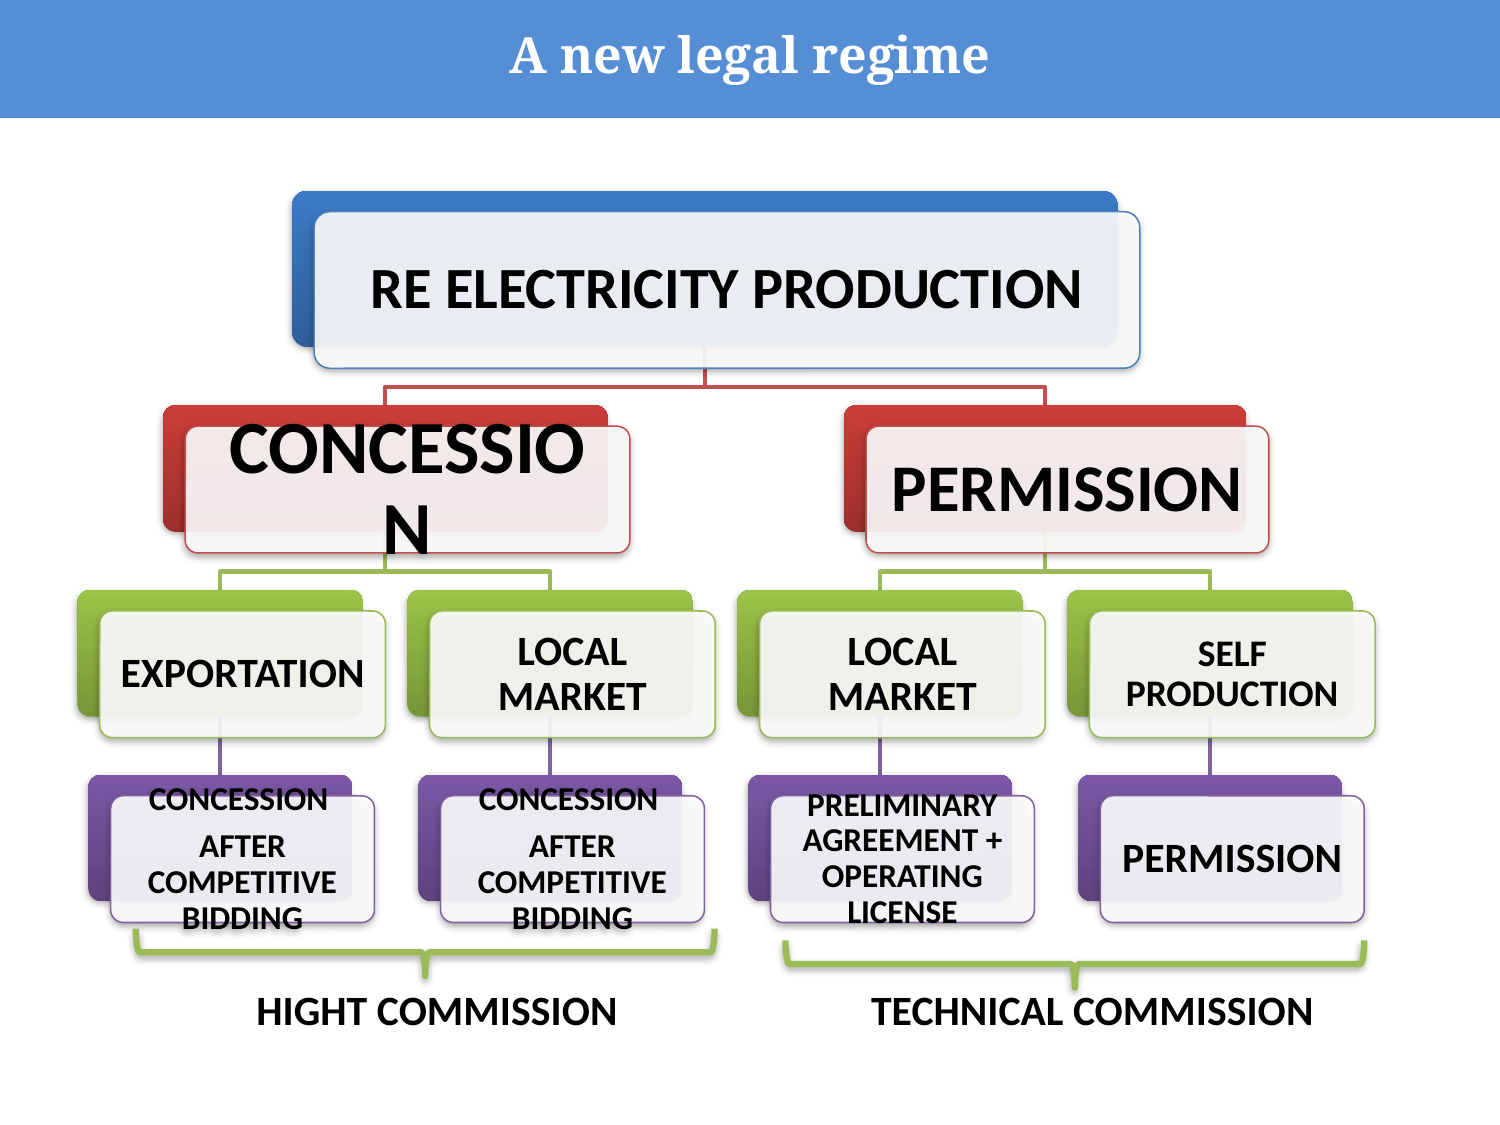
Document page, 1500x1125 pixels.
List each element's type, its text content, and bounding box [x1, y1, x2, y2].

text_box Technical Commission [856, 975, 1341, 1041]
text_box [76, 148, 1377, 965]
text_box A new legal regime [0, 0, 1500, 118]
text_box Hight Commission [206, 975, 668, 1041]
